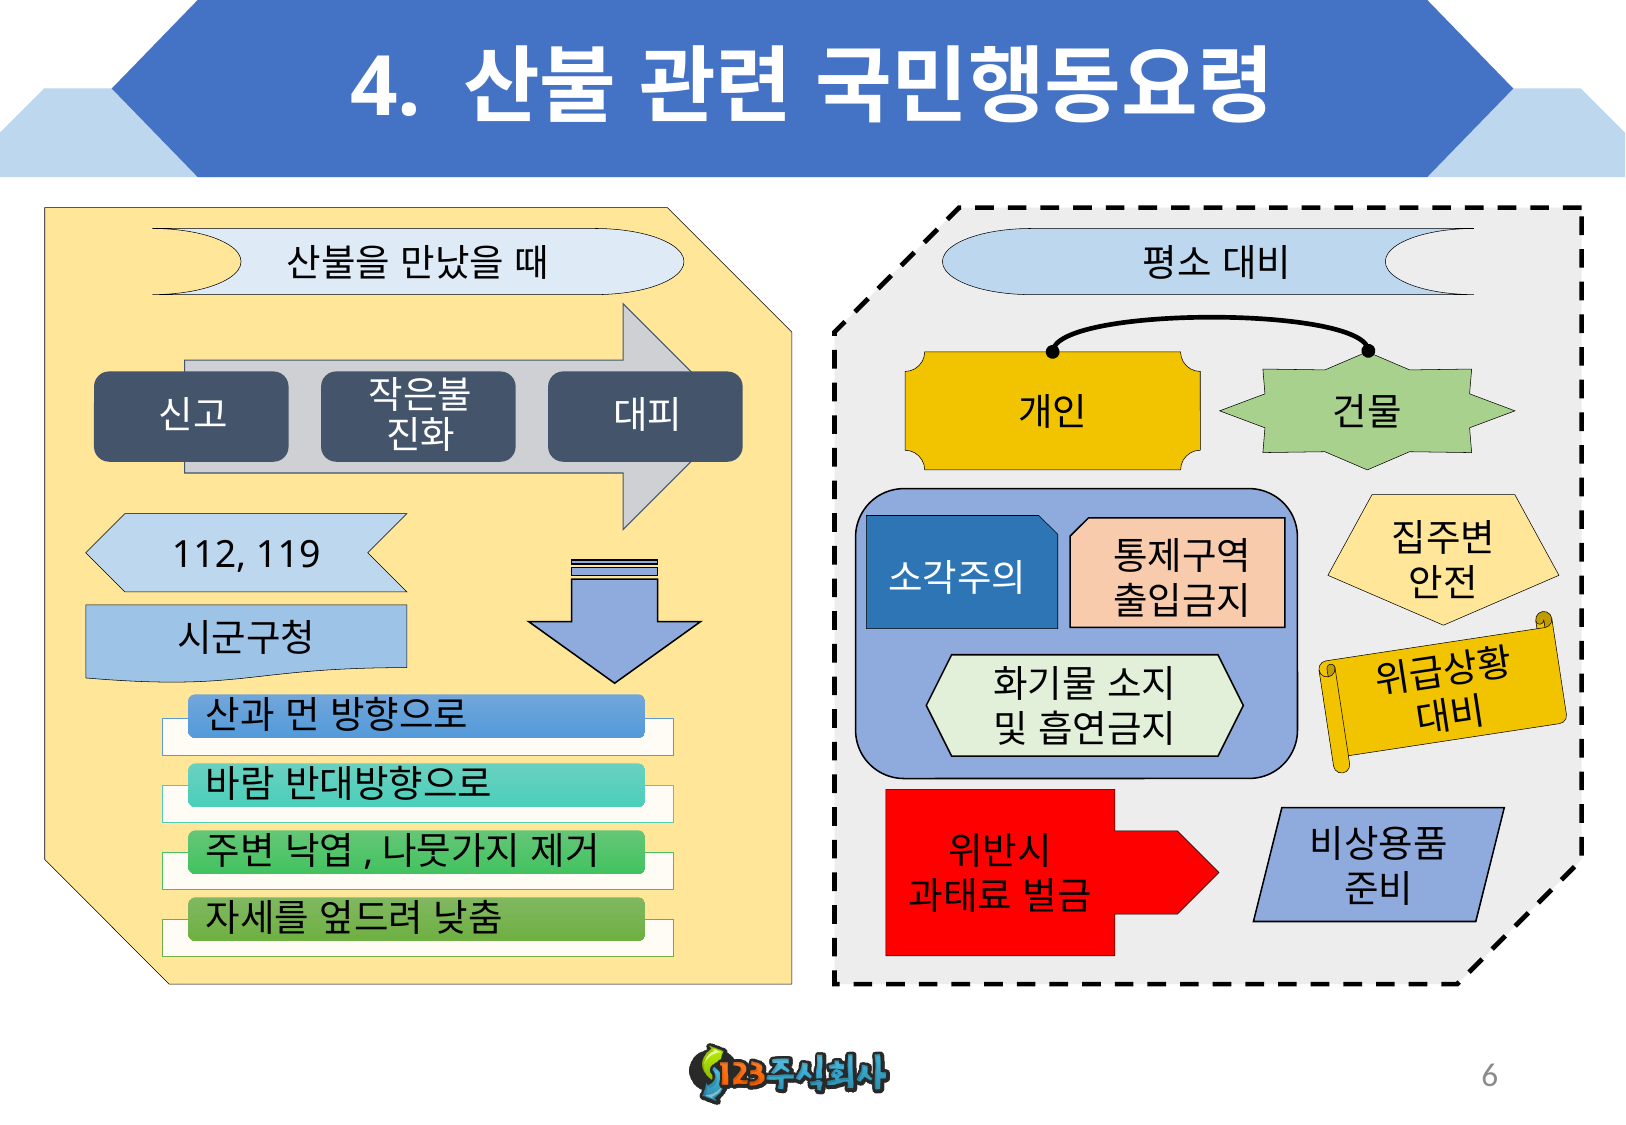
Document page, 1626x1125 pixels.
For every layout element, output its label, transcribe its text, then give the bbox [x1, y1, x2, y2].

text_box [43, 206, 793, 986]
text_box 비상용품준비 [1253, 807, 1505, 922]
text_box 시군구청 [84, 603, 408, 684]
text_box [833, 206, 1583, 986]
text_box 화기물 소지 및 흡연금지 [925, 653, 1245, 758]
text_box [162, 692, 674, 961]
text_box [571, 567, 659, 576]
text_box 개인 [903, 350, 1202, 471]
text_box 위급상황 대비 [1317, 612, 1568, 775]
text_box 평소 대비 [1213, 227, 1474, 296]
text_box 위반시 과태료 벌금 [884, 788, 1221, 957]
text_box 평소 대비 [941, 227, 1210, 296]
text_box [1410, 612, 1477, 627]
text_box [854, 487, 1299, 780]
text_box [93, 303, 743, 530]
text_box 산불을 만났을 때 [152, 227, 686, 296]
text_box 112, 119 [84, 530, 410, 594]
text_box [1326, 554, 1338, 581]
text_box 집주변 안전 [1338, 506, 1549, 612]
title 4. 산불 관련 국민행동요령 [0, 0, 1625, 178]
text_box 소각주의 [865, 514, 1059, 630]
text_box [525, 578, 704, 685]
picture [679, 1032, 899, 1114]
text_box [1364, 493, 1523, 506]
text_box [1549, 554, 1561, 581]
text_box 통제구역 출입금지 [1069, 516, 1286, 629]
slide_number 6 [1147, 1042, 1514, 1103]
text_box 건물 [1216, 353, 1518, 472]
text_box [571, 559, 659, 565]
